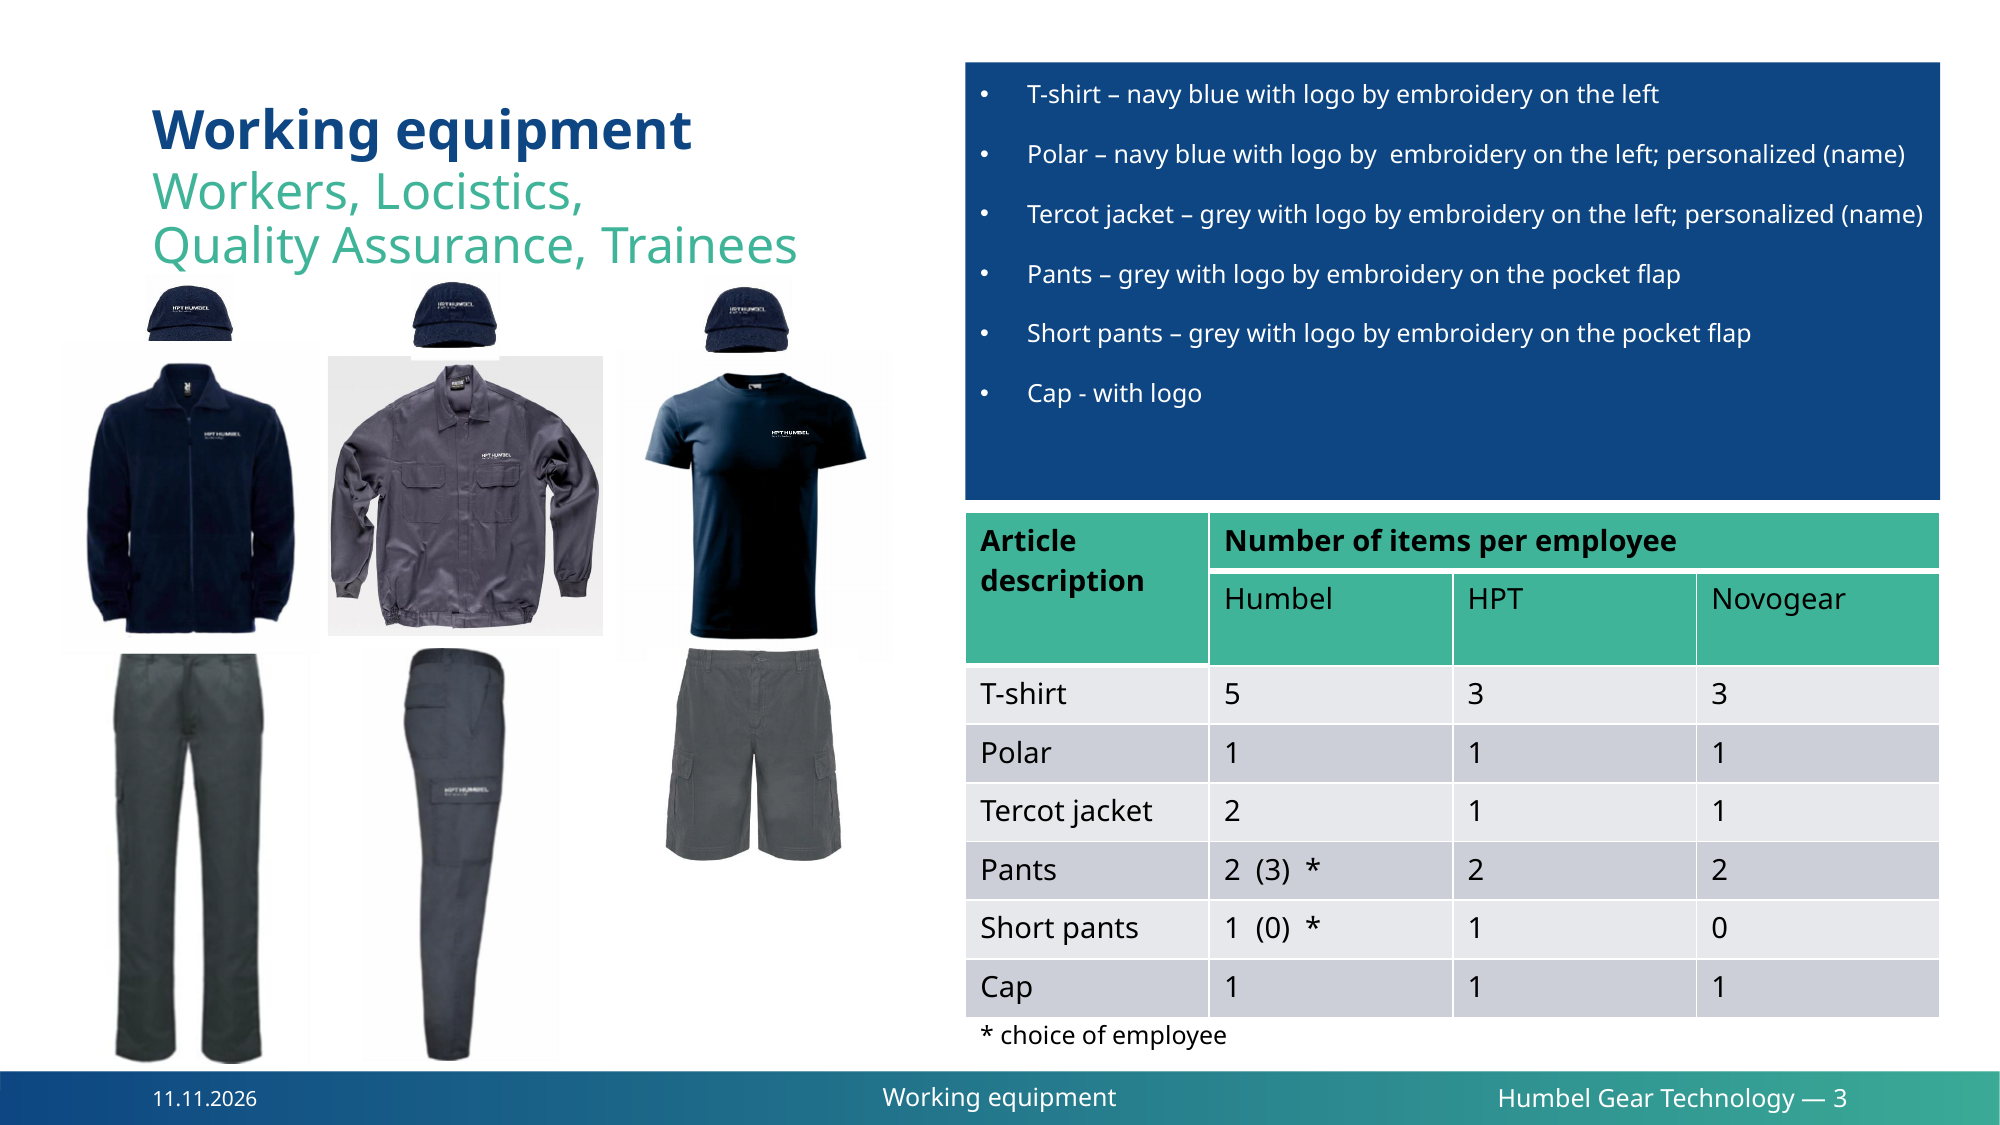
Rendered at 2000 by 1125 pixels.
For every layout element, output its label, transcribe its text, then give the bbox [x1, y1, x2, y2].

list T-shirt – navy blue with logo by embroidery on the left Polar – navy blue with logo by embroidery on the left; personalized (name) Tercot jacket – grey with logo by embroidery on the left; personalized (name) Pants – grey with logo by embroidery on the pocket flap Short pants – grey with logo by embroidery on the pocket flap Cap - with logo [965, 62, 1941, 500]
table_cell 1 [1454, 960, 1696, 1012]
table_cell 1 (0) * [1210, 901, 1452, 958]
table_cell Cap [966, 960, 1208, 1012]
table_cell 1 [1210, 725, 1452, 782]
table_cell Polar [966, 725, 1208, 782]
table_cell 1 [1454, 725, 1696, 782]
table_cell Tercot jacket [966, 784, 1208, 841]
table_header Article description [966, 513, 1208, 663]
table_cell 2 [1454, 842, 1696, 899]
list Workers, Locistics, Quality Assurance, Trainees [137, 158, 965, 308]
table_cell 1 [1454, 784, 1696, 841]
slide_number Humbel Gear Technology — 3 [1520, 1074, 1863, 1121]
table_cell Pants [966, 842, 1208, 899]
table_cell Novogear [1697, 574, 1939, 665]
table_cell Short pants [966, 901, 1208, 958]
table_cell 5 [1210, 667, 1452, 723]
table_cell 2 [1210, 784, 1452, 841]
table_cell 3 [1454, 667, 1696, 723]
table_header Number of items per employee [1210, 513, 1939, 568]
table_cell T-shirt [966, 668, 1208, 723]
table_cell 1 [1697, 960, 1939, 1012]
footer Working equipment [480, 1074, 1520, 1121]
table_cell Humbel [1210, 574, 1452, 665]
table_cell 2 (3) * [1210, 842, 1452, 899]
table_cell 0 [1697, 901, 1939, 958]
table_cell 3 [1697, 667, 1939, 723]
table_cell 1 [1454, 901, 1696, 958]
picture [0, 0, 2000, 1125]
table_cell HPT [1454, 574, 1696, 665]
table_cell 2 [1697, 842, 1939, 899]
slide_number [137, 1078, 480, 1121]
table_cell 1 [1210, 960, 1452, 1012]
list Working equipment [137, 0, 1709, 158]
text_box * choice of employee [965, 1012, 1940, 1058]
table_cell 1 [1697, 784, 1939, 841]
table_cell 1 [1697, 725, 1939, 782]
